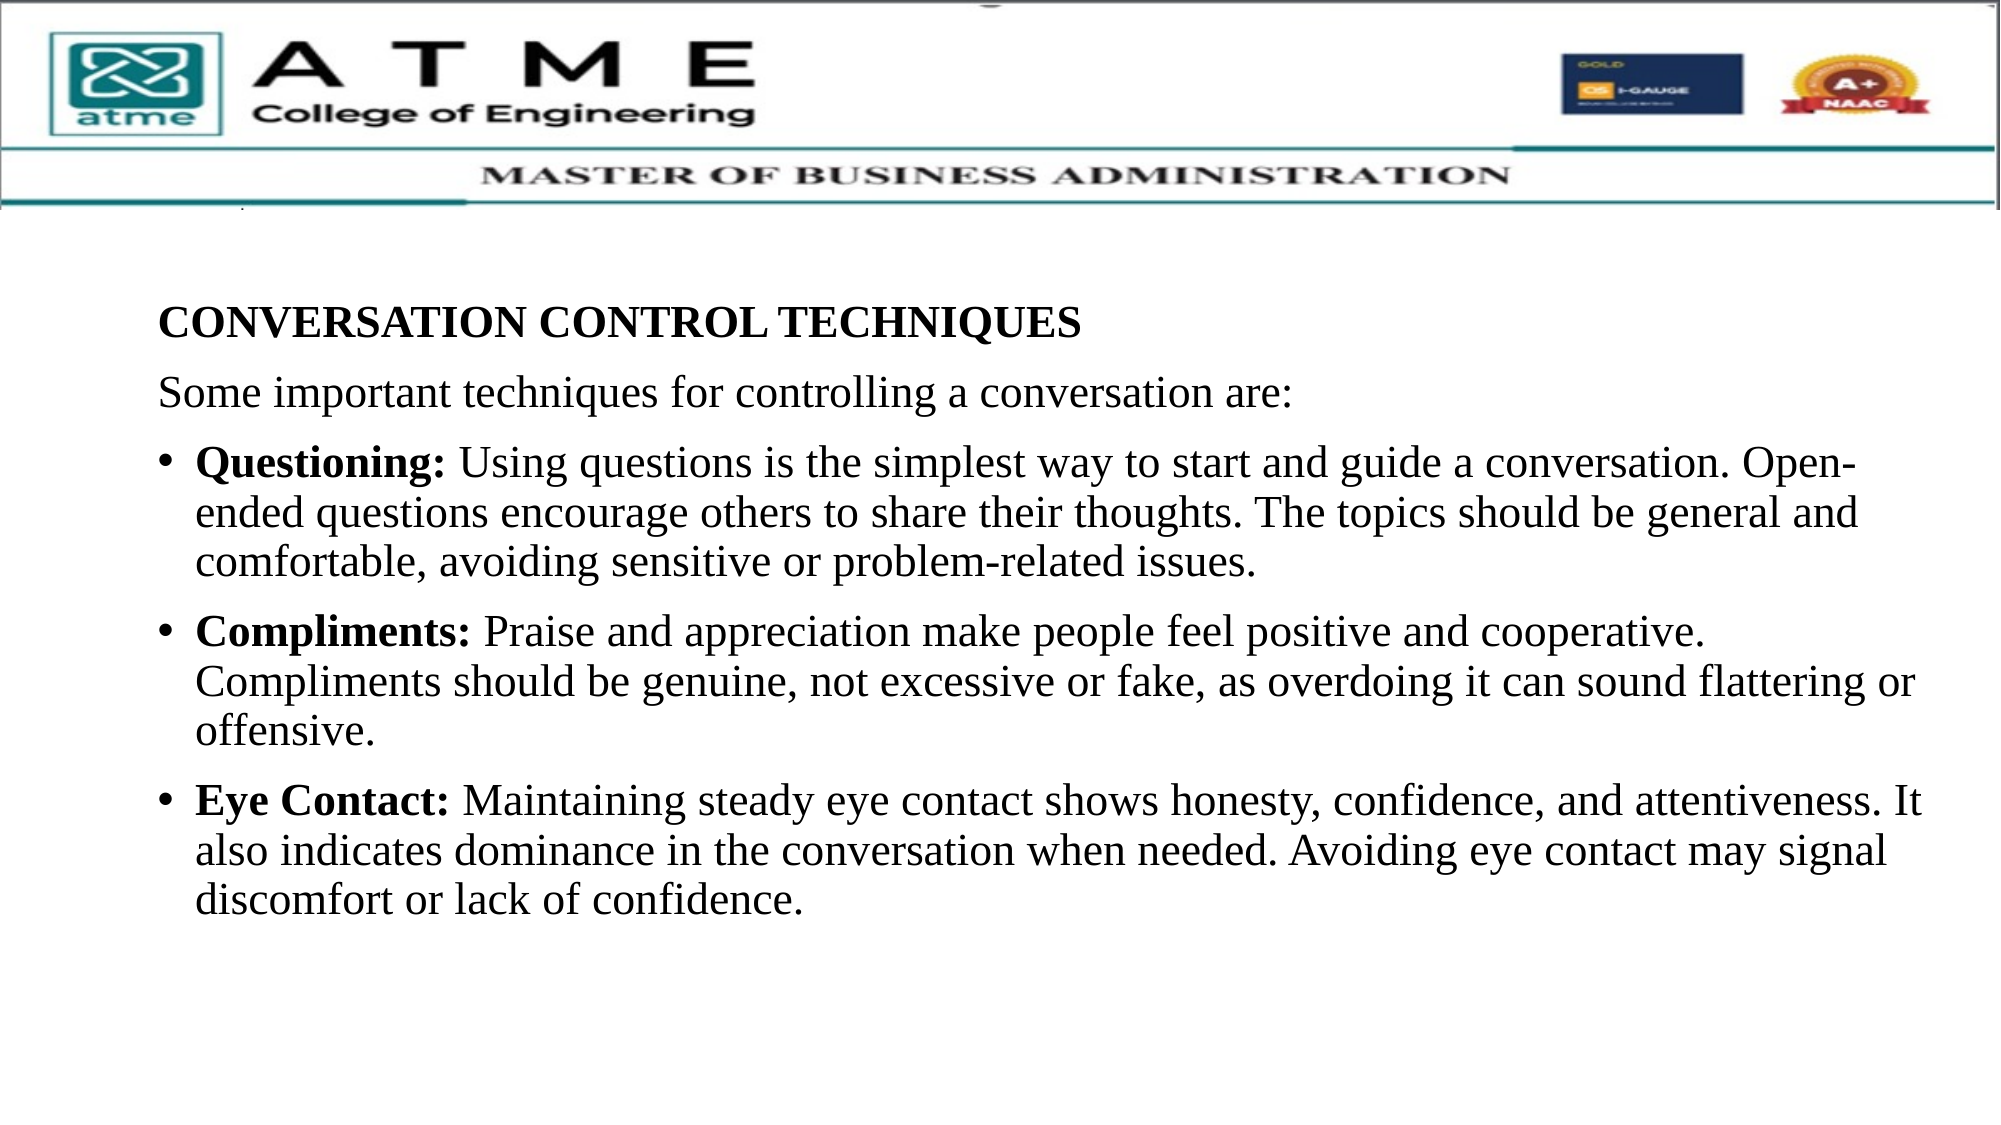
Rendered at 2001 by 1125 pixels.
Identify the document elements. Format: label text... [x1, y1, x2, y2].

list CONVERSATION CONTROL TECHNIQUES Some important techniques for controlling a conversation are: Questioning: Using questions is the simplest way to start and guide a conversation. Open-ended questions encourage others to share their thoughts. The topics should be general and comfortable, avoiding sensitive or problem-related issues. Compliments: Praise and appreciation make people feel positive and cooperative. Compliments should be genuine, not excessive or fake, as overdoing it can sound flattering or offensive. Eye Contact: Maintaining steady eye contact shows honesty, confidence, and attentiveness. It also indicates dominance in the conversation when needed. Avoiding eye contact may signal discomfort or lack of confidence. [142, 290, 1950, 1052]
picture [0, 0, 2000, 210]
